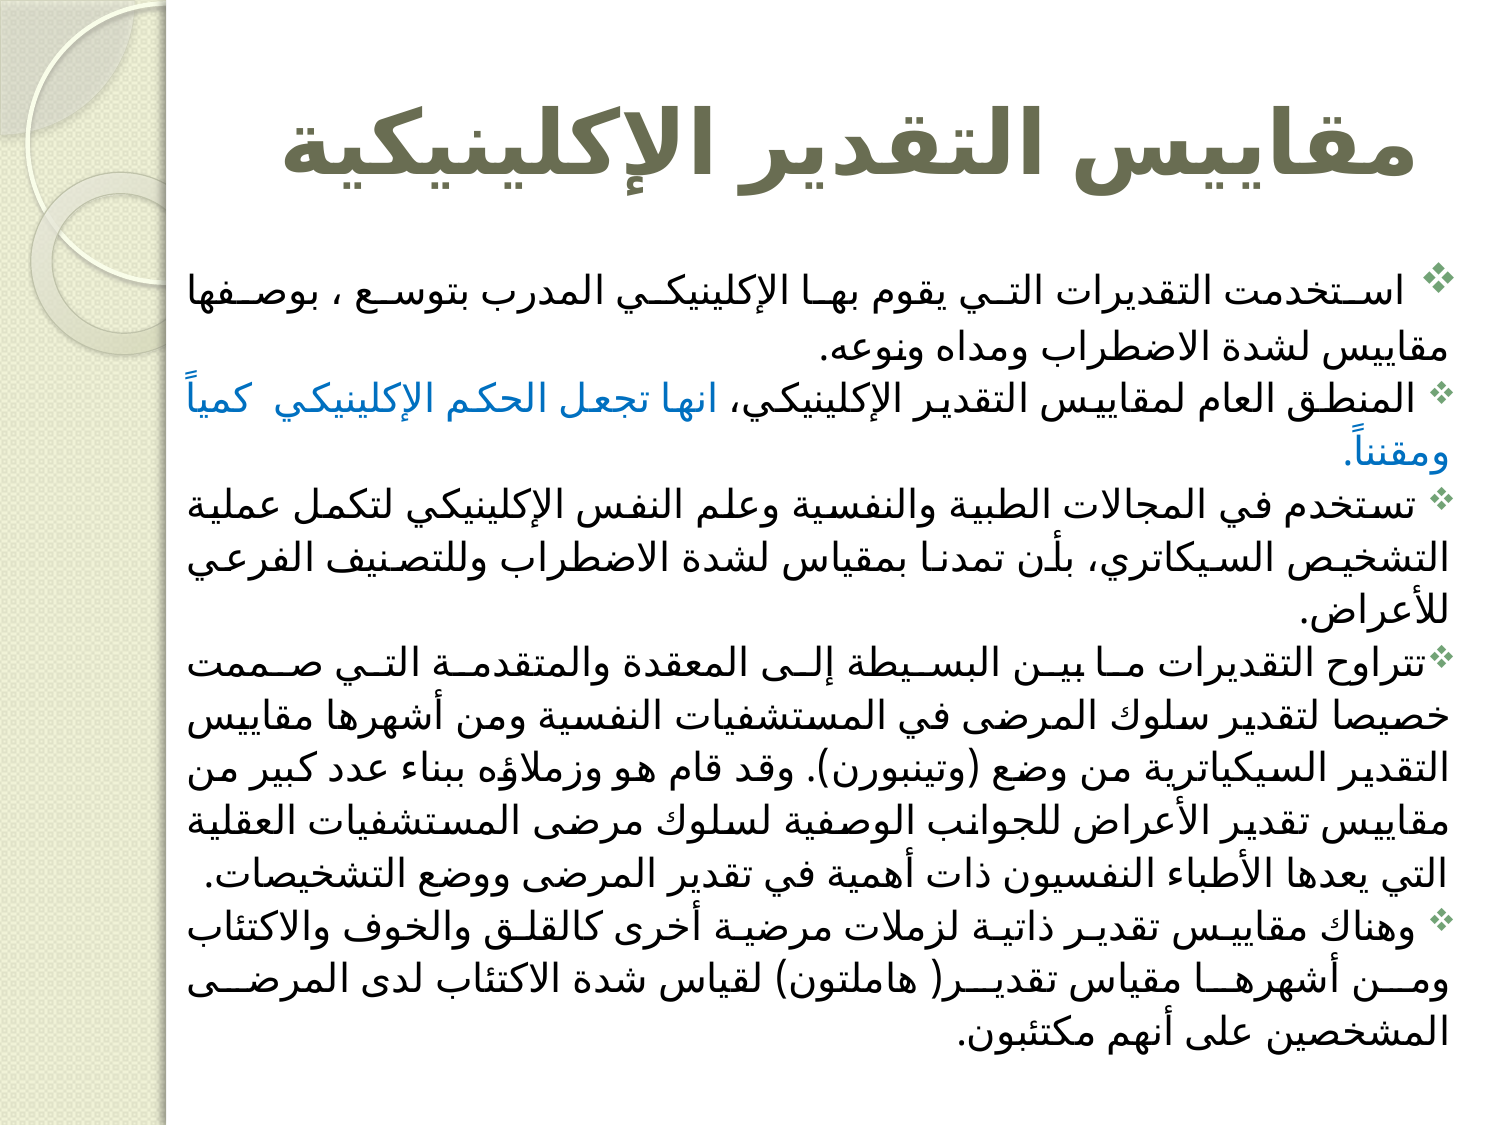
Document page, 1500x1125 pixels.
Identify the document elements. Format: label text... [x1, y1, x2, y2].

list استخدمت التقديرات التي يقوم بها الإكلينيكي المدرب بتوسع ، بوصفها مقاييس لشدة الاضطراب ومداه ونوعه. المنطق العام لمقاييس التقدير الإكلينيكي، انها تجعل الحكم الإكلينيكي كمياً ومقنناً. تستخدم في المجالات الطبية والنفسية وعلم النفس الإكلينيكي لتكمل عملية التشخيص السيكاتري، بأن تمدنا بمقياس لشدة الاضطراب وللتصنيف الفرعي للأعراض. تتراوح التقديرات ما بين البسيطة إلى المعقدة والمتقدمة التي صممت خصيصا لتقدير سلوك المرضى في المستشفيات النفسية ومن أشهرها مقاييس التقدير السيكياترية من وضع (وتينبورن). وقد قام هو وزملاؤه ببناء عدد كبير من مقاييس تقدير الأعراض للجوانب الوصفية لسلوك مرضى المستشفيات العقلية التي يعدها الأطباء النفسيون ذات أهمية في تقدير المرضى ووضع التشخيصات. وهناك مقاييس تقدير ذاتية لزملات مرضية أخرى كالقلق والخوف والاكتئاب ومن أشهرها مقياس تقدير( هاملتون) لقياس شدة الاكتئاب لدى المرضى المشخصين على أنهم مكتئبون. [171, 237, 1466, 1083]
title مقاييس التقدير الإكلينيكية [235, 45, 1466, 233]
